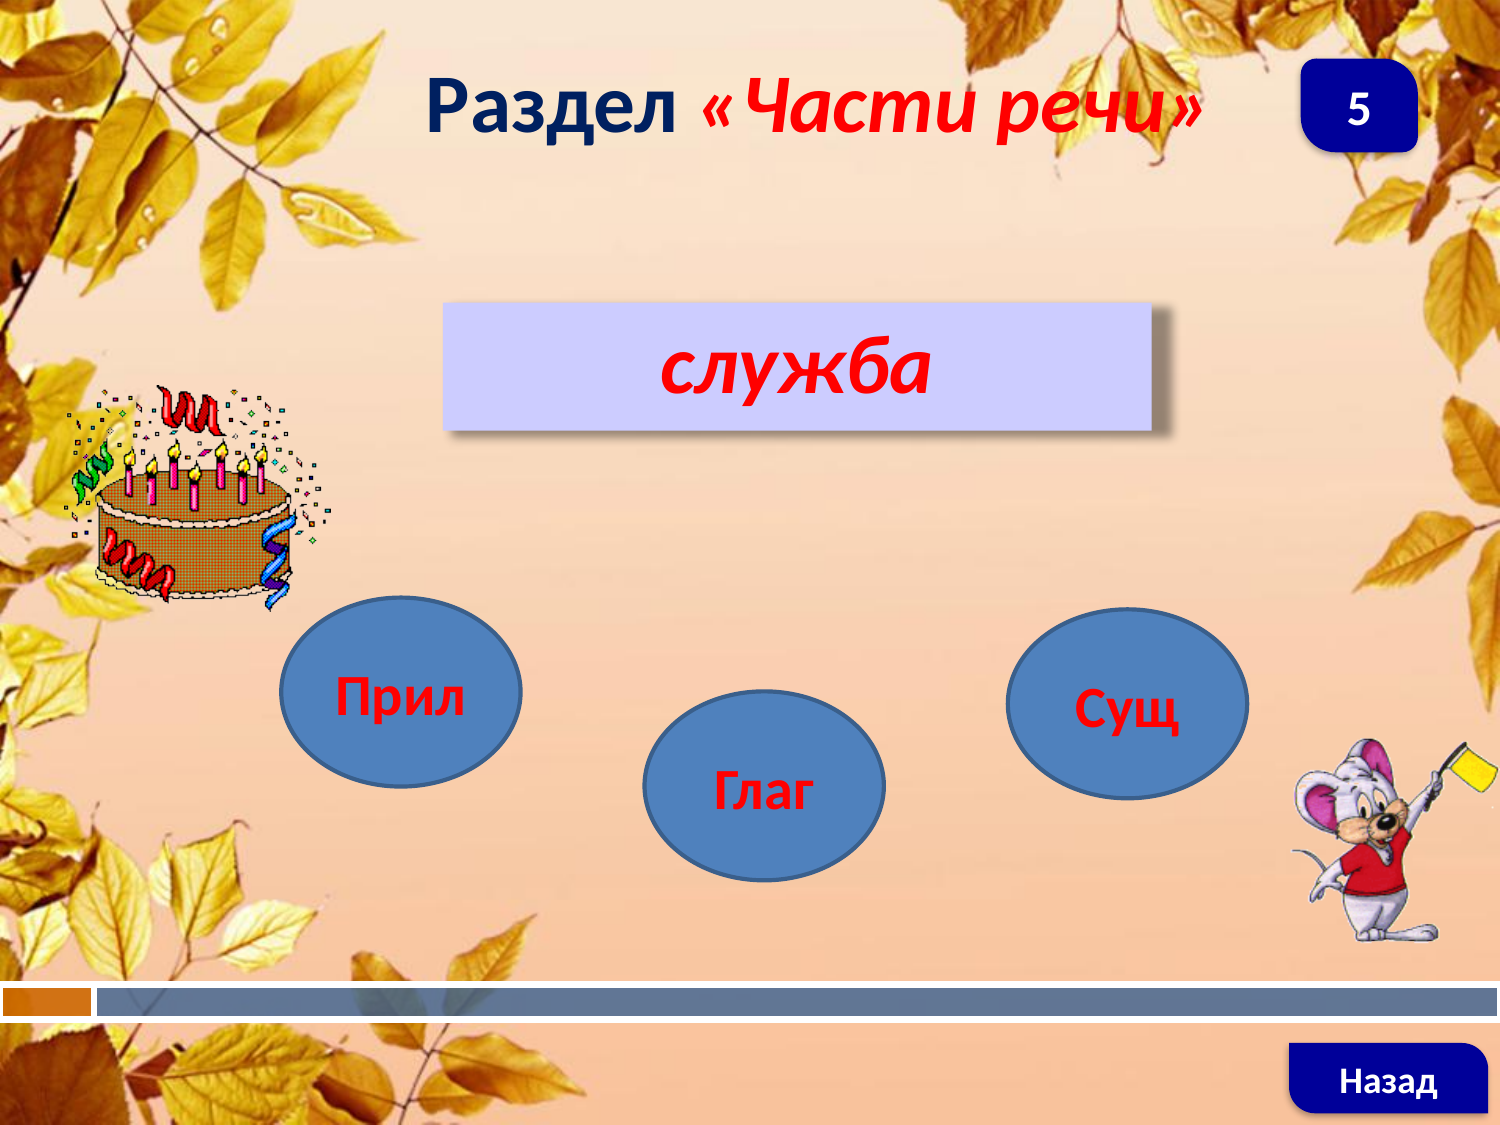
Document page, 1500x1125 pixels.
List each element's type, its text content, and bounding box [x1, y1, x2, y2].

text_box Раздел «Части речи» [371, 46, 1266, 153]
text_box Глаг [642, 689, 886, 883]
text_box [92, 982, 1500, 1022]
text_box 5 [1300, 58, 1418, 153]
text_box Сущ [1005, 607, 1250, 801]
text_box Прил [279, 595, 523, 789]
text_box [0, 982, 92, 1022]
list служба [442, 302, 1152, 431]
text_box Назад [1289, 1042, 1489, 1114]
picture [0, 1022, 1500, 1125]
picture [0, 0, 1500, 982]
